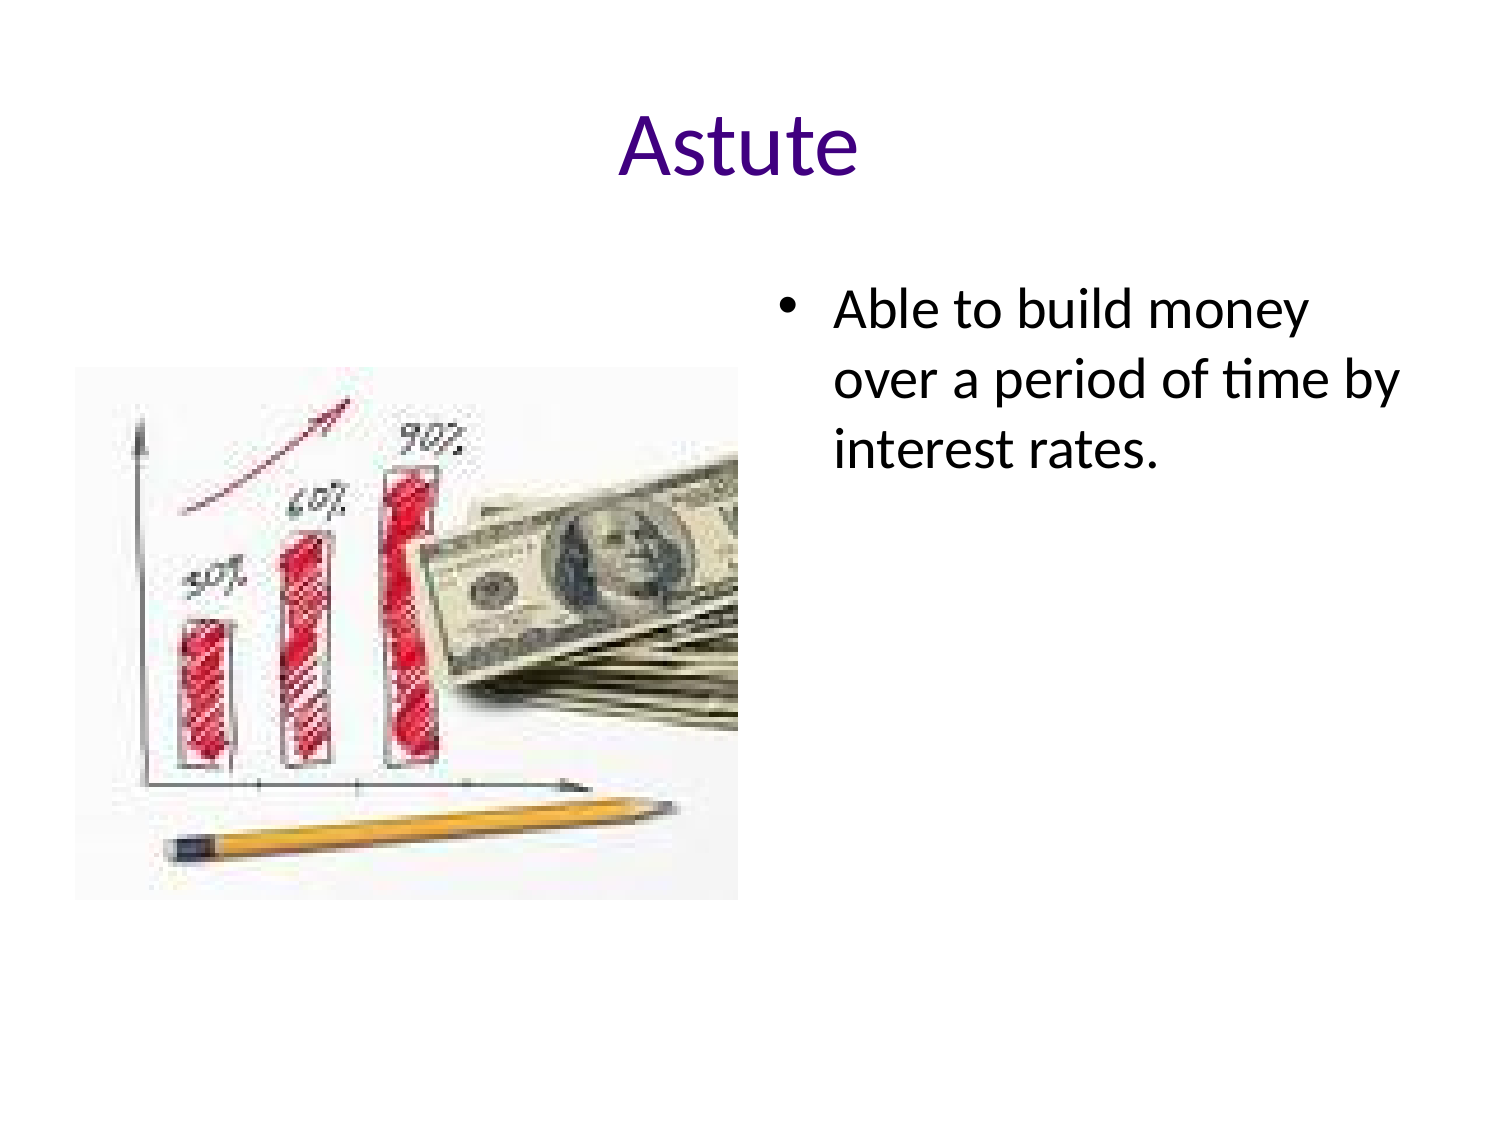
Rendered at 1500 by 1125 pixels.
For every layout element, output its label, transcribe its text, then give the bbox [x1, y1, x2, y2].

list Able to build money over a period of time by interest rates. [762, 262, 1425, 1005]
title Astute [75, 45, 1425, 233]
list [74, 262, 738, 1006]
